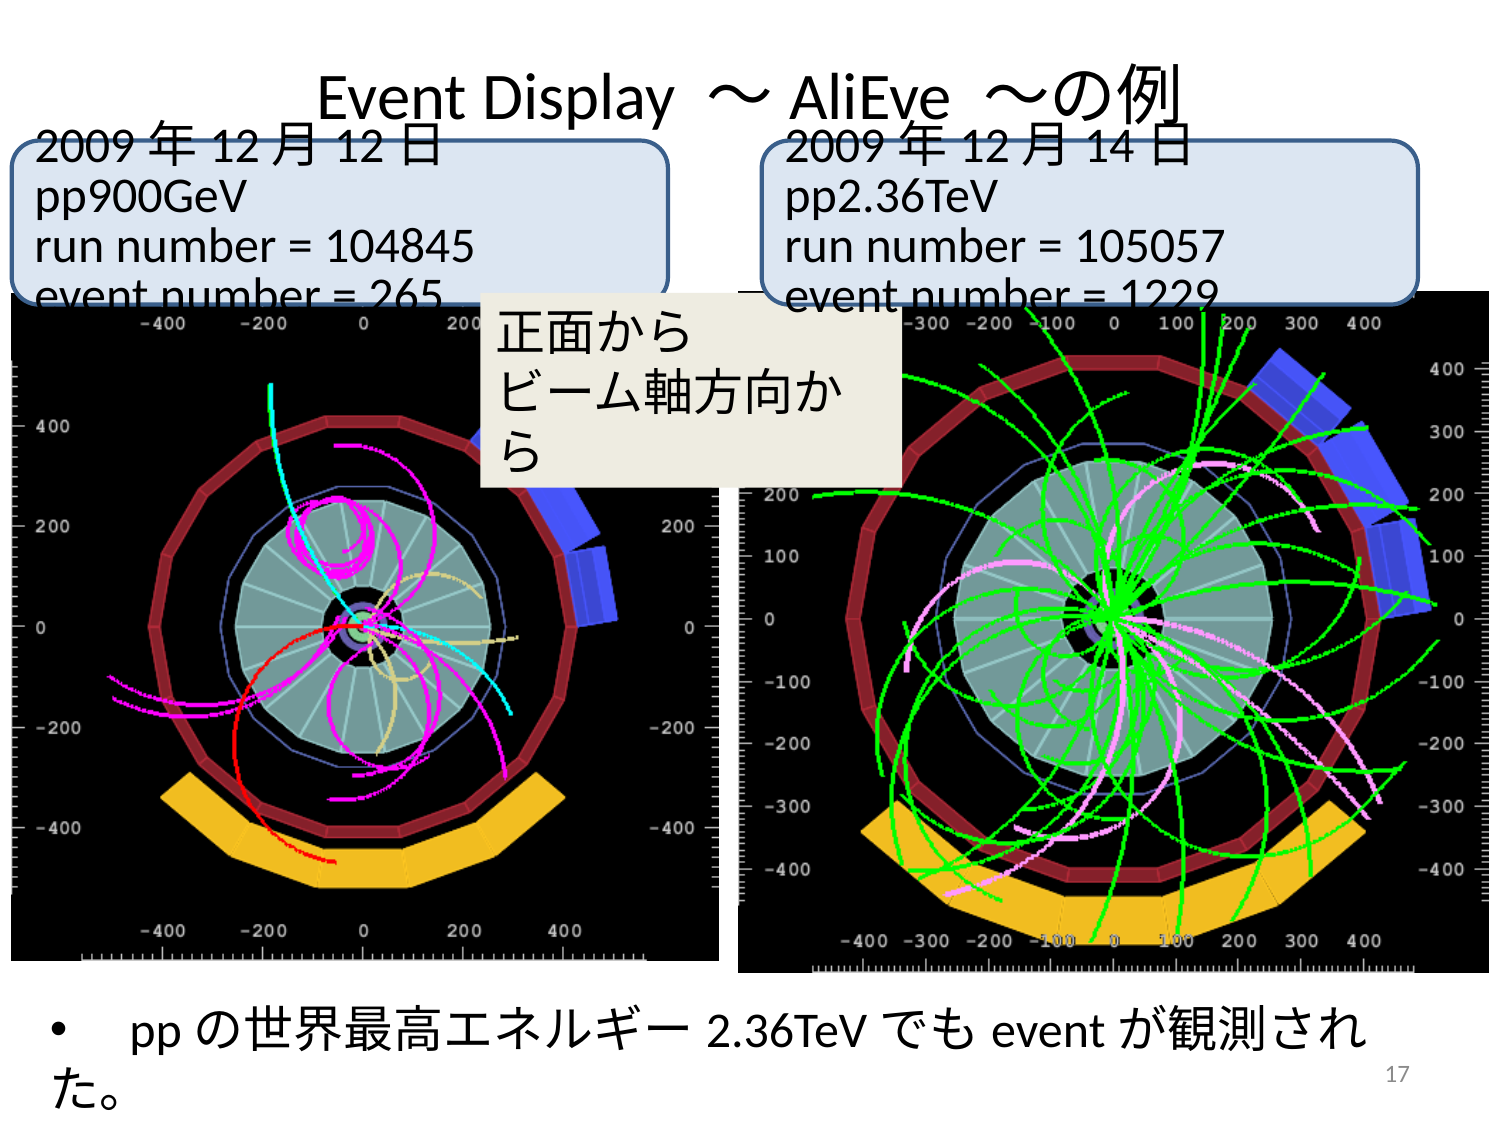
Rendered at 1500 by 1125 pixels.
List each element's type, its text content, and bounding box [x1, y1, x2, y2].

text_box 正面から ビーム軸方向から [720, 292, 734, 488]
text_box ppの世界最高エネルギー2.36TeVでもeventが観測された。 [35, 990, 1430, 1125]
picture [737, 290, 1489, 973]
text_box 2009年12月14日 pp2.36TeV run number = 105057 event number = 1229 [759, 138, 1421, 289]
title Event Display ～AliEve ～の例 [75, 45, 1425, 141]
picture [11, 292, 720, 962]
text_box 2009年12月12日 pp900GeV run number = 104845 event number = 265 [9, 138, 671, 291]
